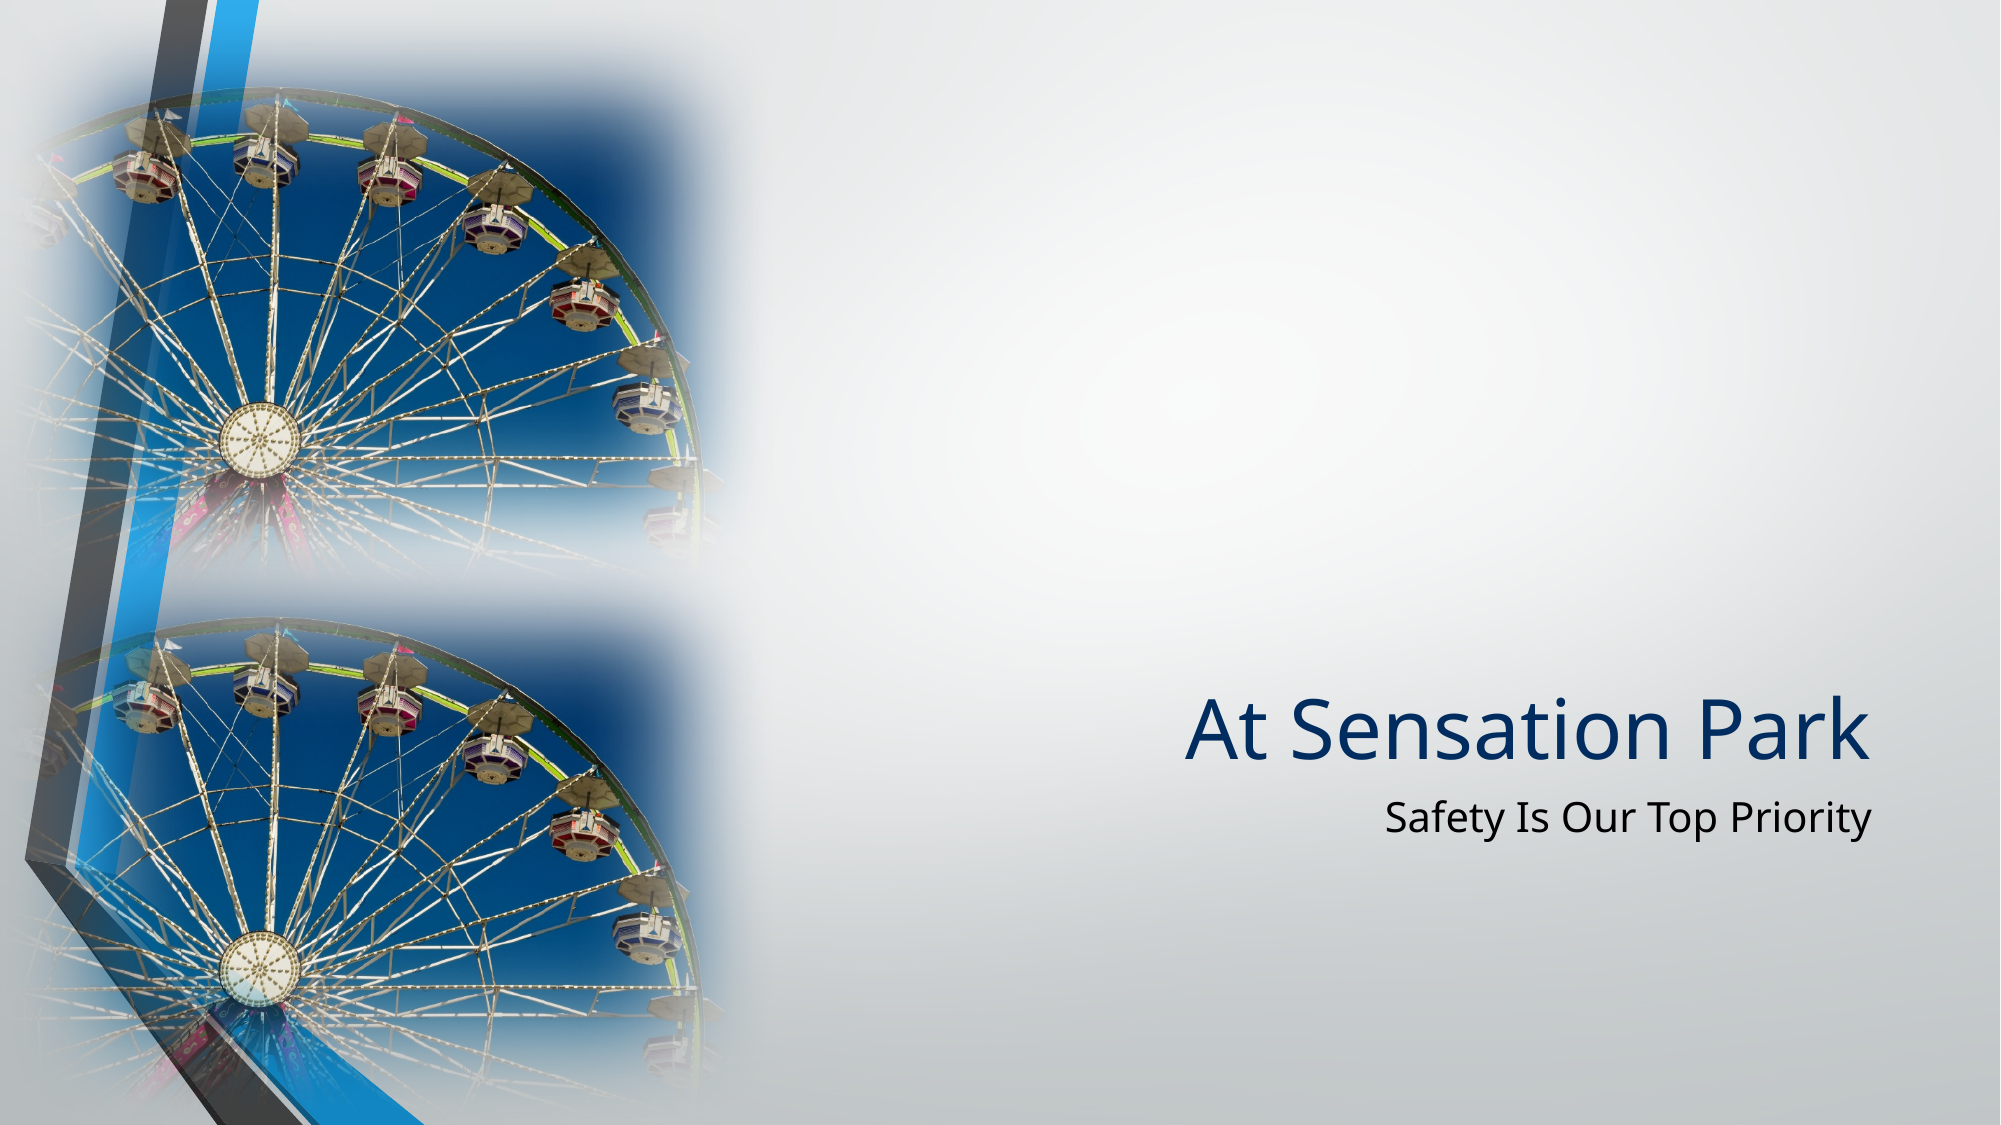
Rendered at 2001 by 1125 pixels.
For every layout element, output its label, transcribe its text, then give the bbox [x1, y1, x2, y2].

title At Sensation Park [778, 437, 1887, 783]
list Safety Is Our Top Priority [778, 783, 1887, 925]
picture [0, 0, 778, 1125]
